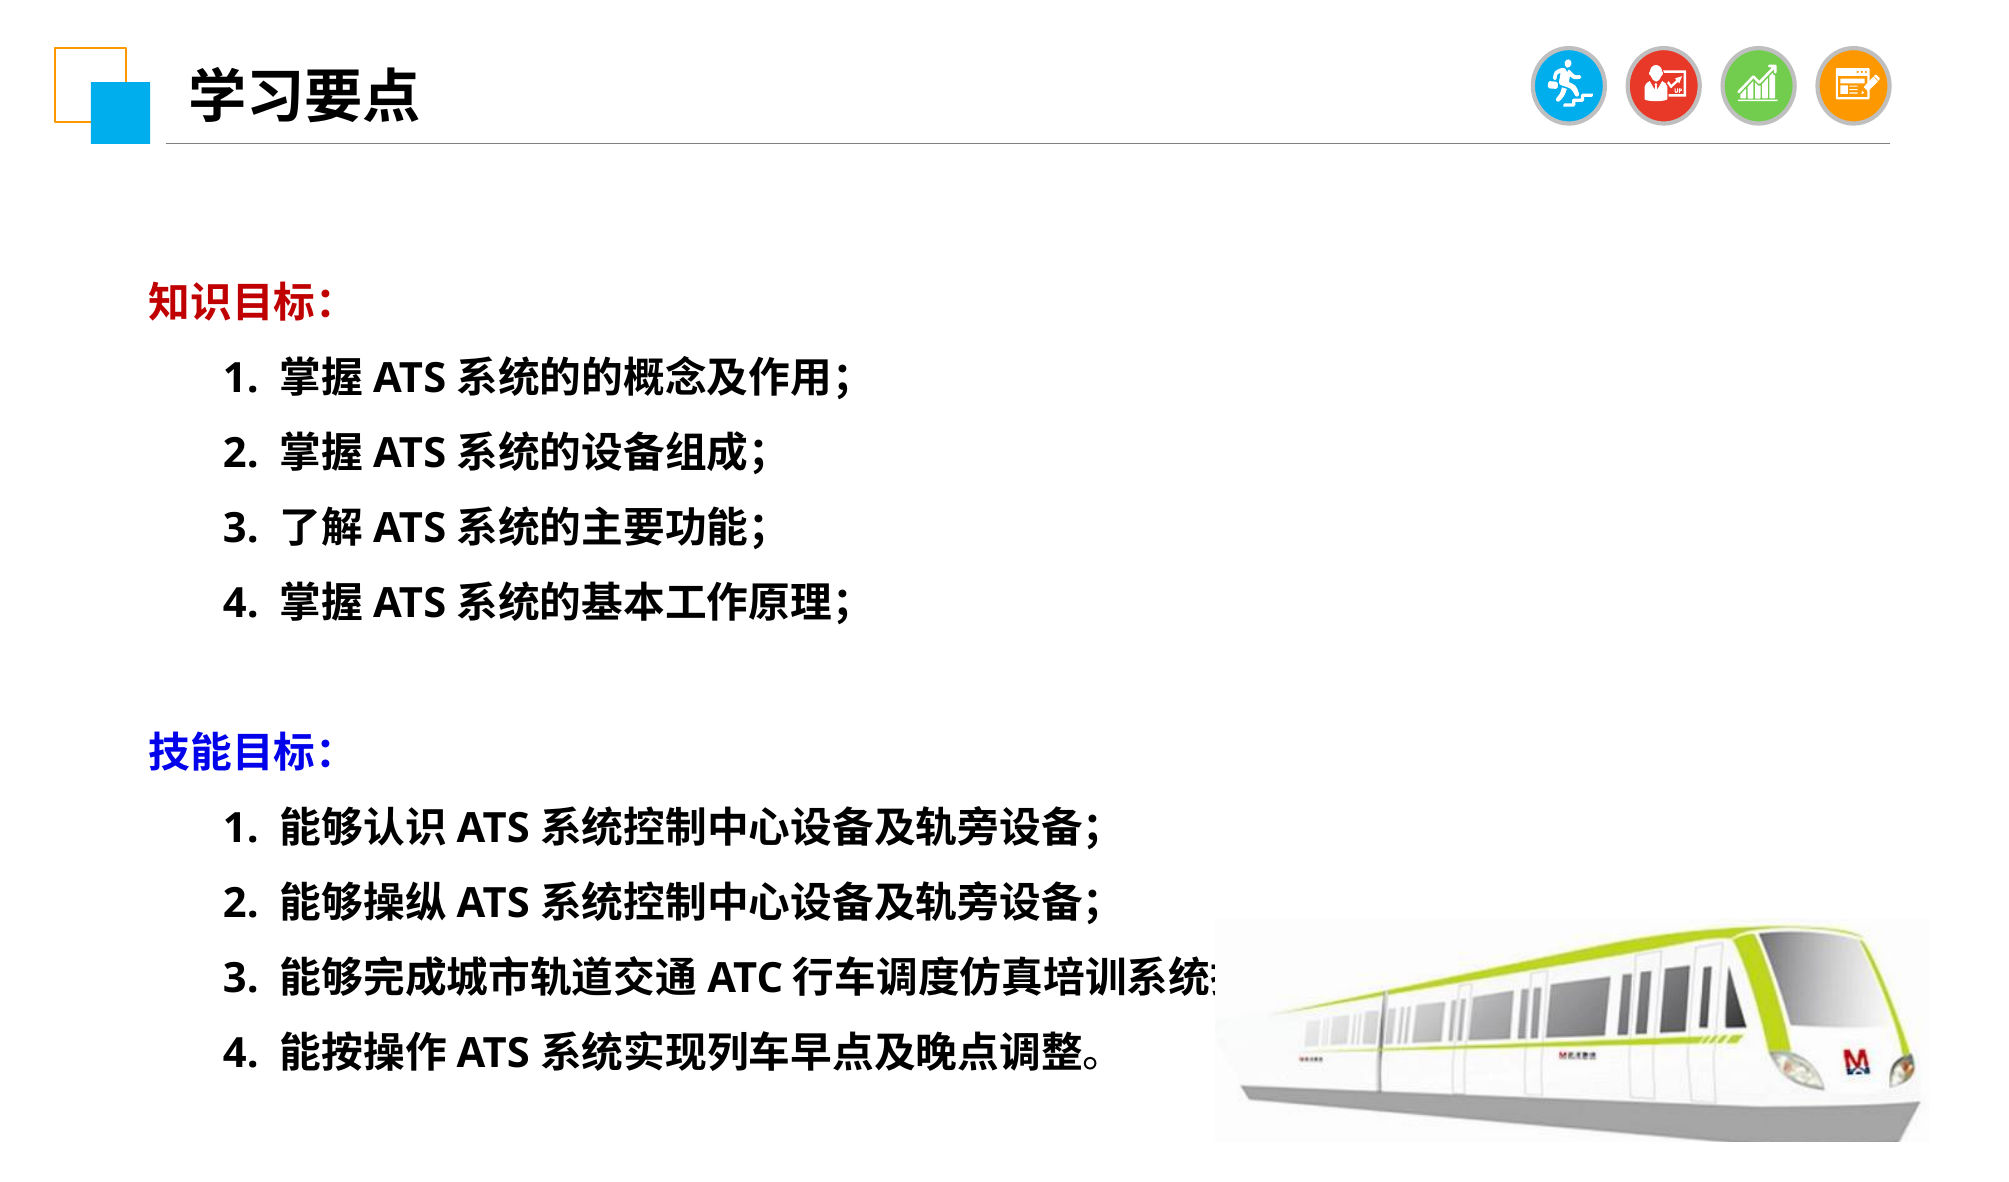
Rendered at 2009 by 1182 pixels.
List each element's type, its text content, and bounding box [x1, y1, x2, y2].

text_box 学习要点 [173, 51, 437, 137]
text_box 知识目标： 1. 掌握ATS系统的的概念及作用； 2. 掌握ATS系统的设备组成； 3. 了解ATS系统的主要功能； 4. 掌握ATS系统的基本工作原理； 技能目标： 1. 能够认识ATS系统控制中心设备及轨旁设备； 2. 能够操纵ATS系统控制中心设备及轨旁设备； 3. 能够完成城市轨道交通ATC行车调度仿真培训系统操作； 4. 能按操作ATS系统实现列车早点及晚点调整。 [89, 243, 1918, 1084]
picture [1214, 918, 1931, 1142]
